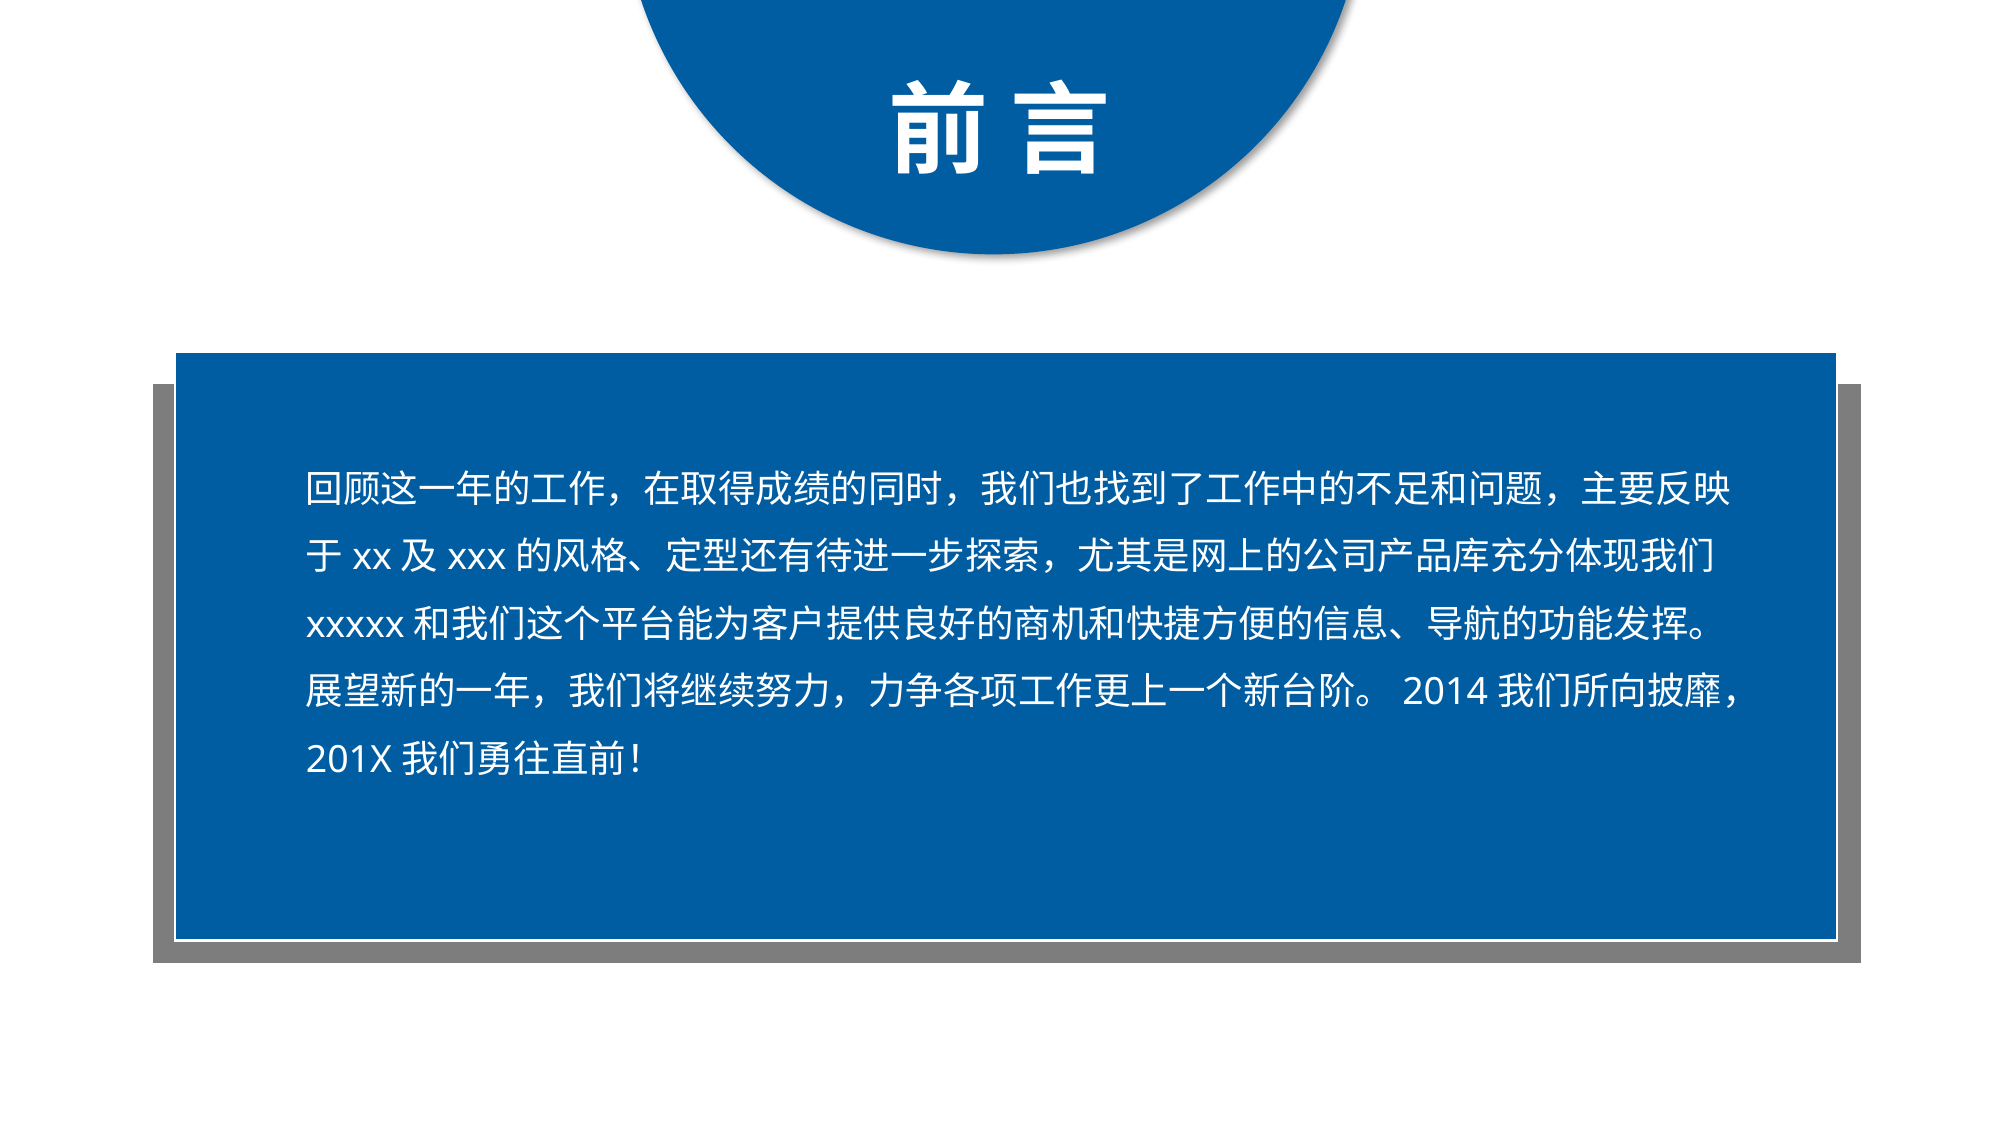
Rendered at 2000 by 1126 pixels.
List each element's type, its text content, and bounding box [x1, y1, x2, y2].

text_box [151, 383, 1862, 965]
text_box [175, 352, 1838, 941]
text_box 回顾这一年的工作，在取得成绩的同时，我们也找到了工作中的不足和问题，主要反映于xx及xxx的风格、定型还有待进一步探索，尤其是网上的公司产品库充分体现我们xxxxx和我们这个平台能为客户提供良好的商机和快捷方便的信息、导航的功能发挥。展望新的一年，我们将继续努力，力争各项工作更上一个新台阶。2014我们所向披靡，201X我们勇往直前！ [290, 434, 1756, 855]
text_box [621, 0, 1365, 255]
